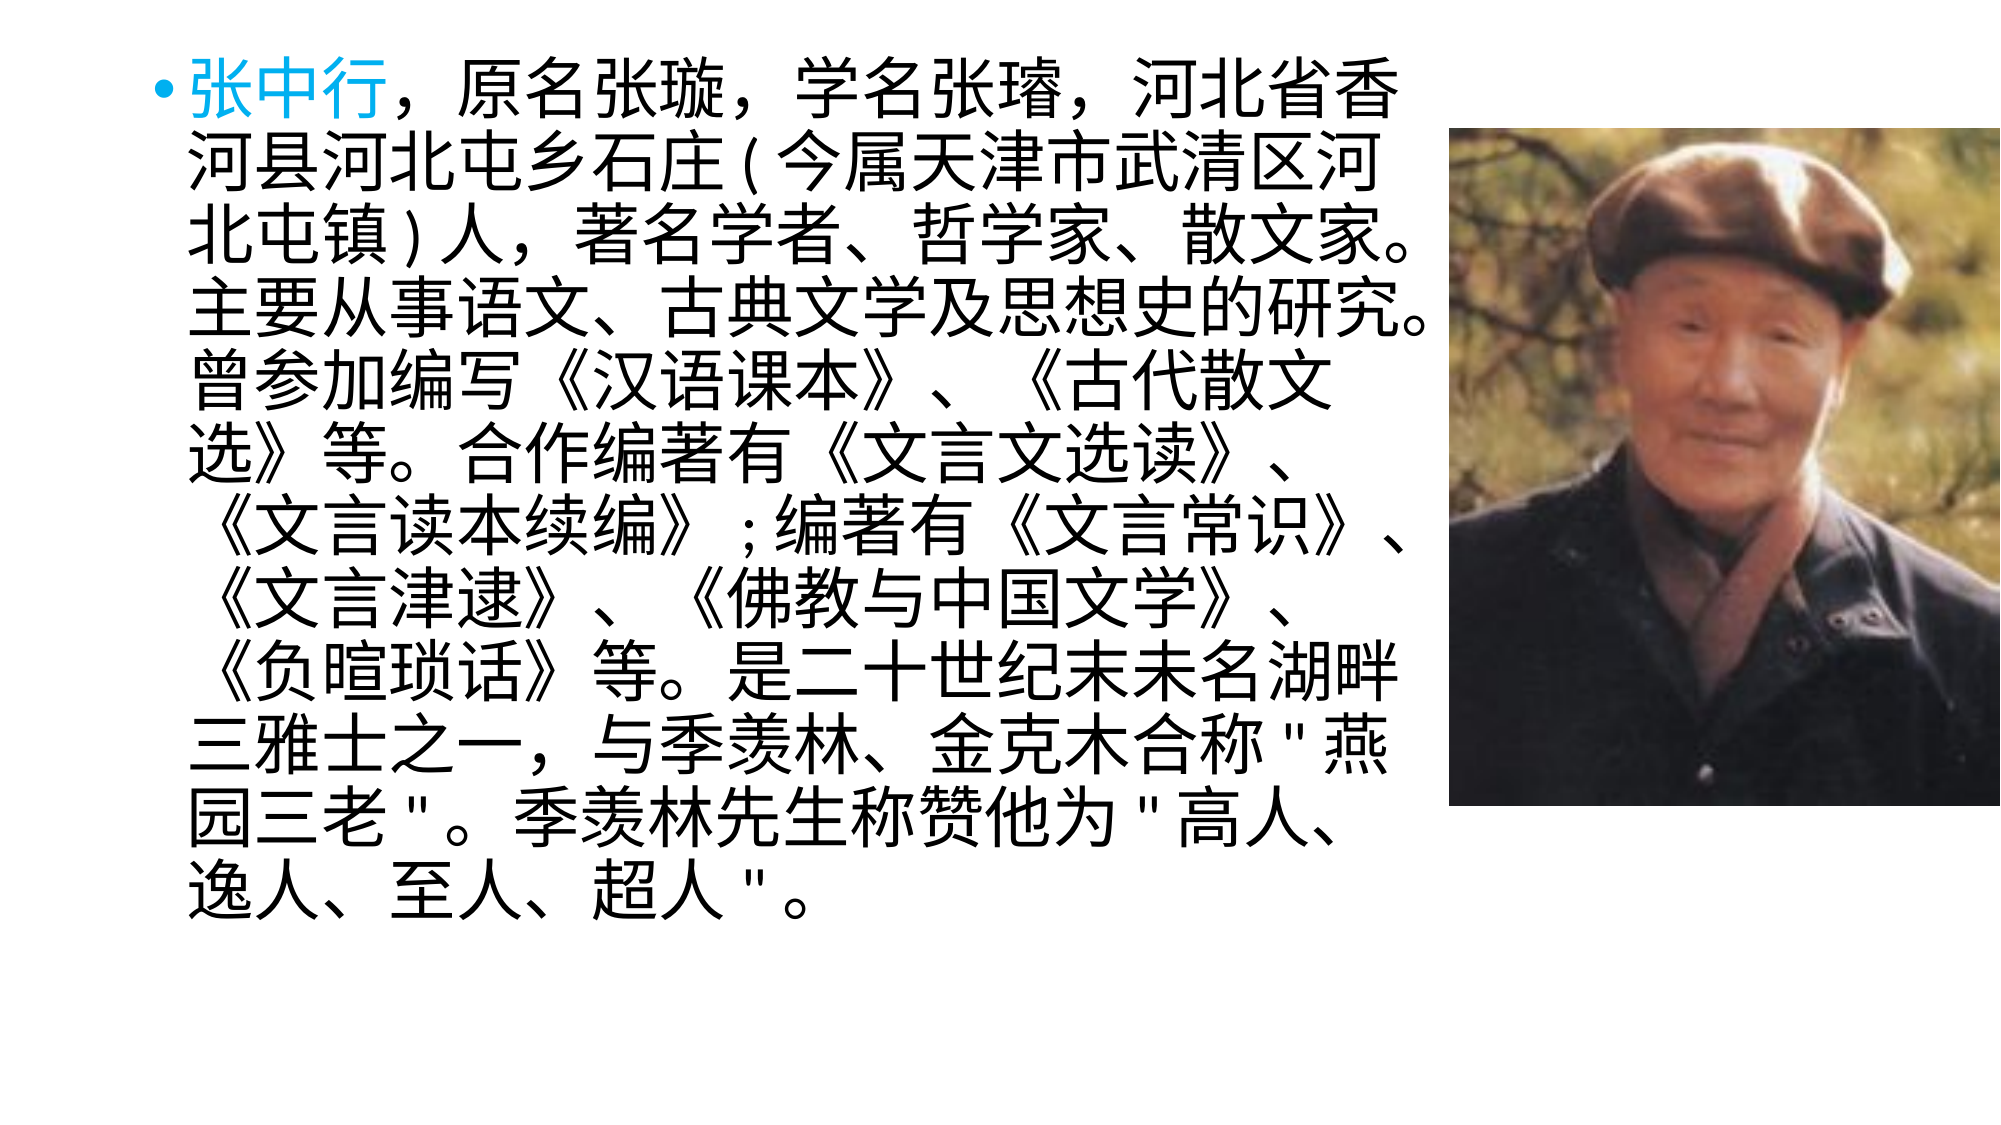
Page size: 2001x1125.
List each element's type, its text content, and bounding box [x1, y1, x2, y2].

list 张中行，原名张璇，学名张璿，河北省香河县河北屯乡石庄(今属天津市武清区河北屯镇)人，著名学者、哲学家、散文家。主要从事语文、古典文学及思想史的研究。曾参加编写《汉语课本》、《古代散文选》等。合作编著有《文言文选读》、《文言读本续编》;编著有《文言常识》、《文言津逮》、《佛教与中国文学》、《负暄琐话》等。是二十世纪末未名湖畔三雅士之一，与季羡林、金克木合称"燕园三老"。季羡林先生称赞他为"高人、逸人、至人、超人"。 [137, 48, 1424, 1014]
picture [1449, 128, 2000, 806]
